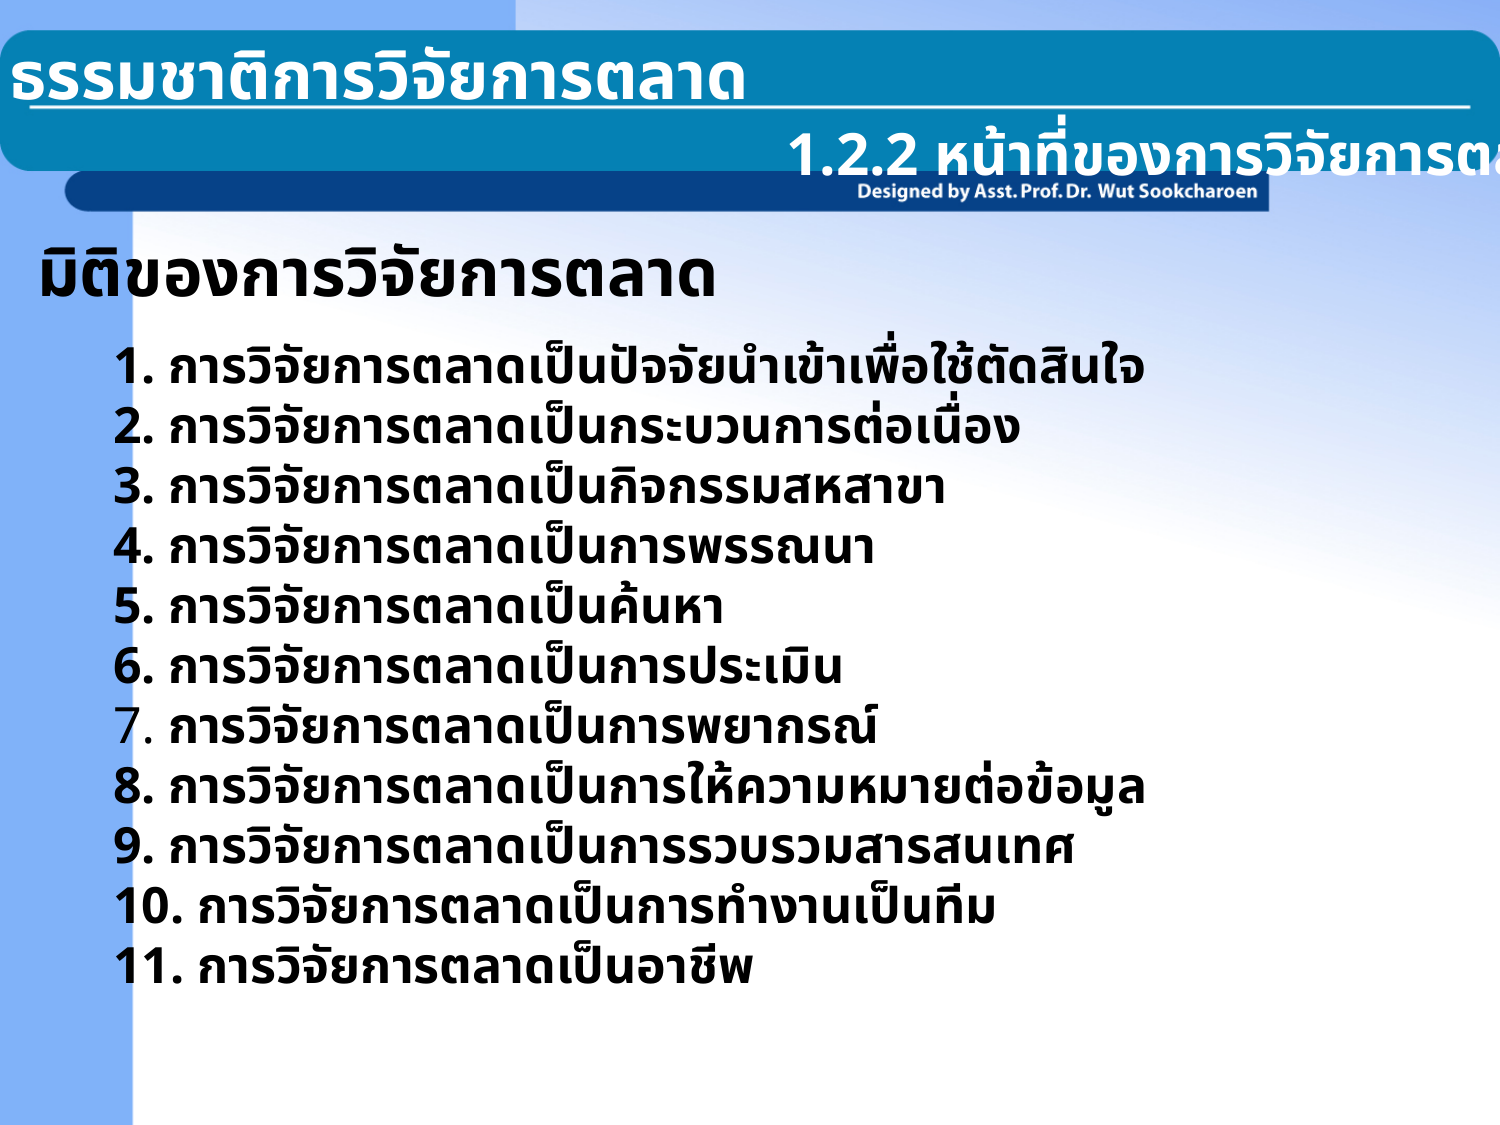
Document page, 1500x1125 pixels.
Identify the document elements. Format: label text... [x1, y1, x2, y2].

text_box การวิจัยการตลาดเป็นปัจจัยนำเข้าเพื่อใช้ตัดสินใจ การวิจัยการตลาดเป็นกระบวนการต่อเนื่อง การวิจัยการตลาดเป็นกิจกรรมสหสาขา การวิจัยการตลาดเป็นการพรรณนา การวิจัยการตลาดเป็นค้นหา การวิจัยการตลาดเป็นการประเมิน การวิจัยการตลาดเป็นการพยากรณ์ การวิจัยการตลาดเป็นการให้ความหมายต่อข้อมูล การวิจัยการตลาดเป็นการรวบรวมสารสนเทศ การวิจัยการตลาดเป็นการทำงานเป็นทีม การวิจัยการตลาดเป็นอาชีพ [98, 326, 1163, 1001]
picture [0, 0, 1500, 53]
picture [0, 149, 1500, 1125]
text_box มิติของการวิจัยการตลาด [22, 222, 735, 318]
text_box 1.2 ธรรมชาติการวิจัยการตลาด [0, 25, 765, 121]
text_box 1.2.2 หน้าที่ของการวิจัยการตลาด [771, 109, 1500, 195]
